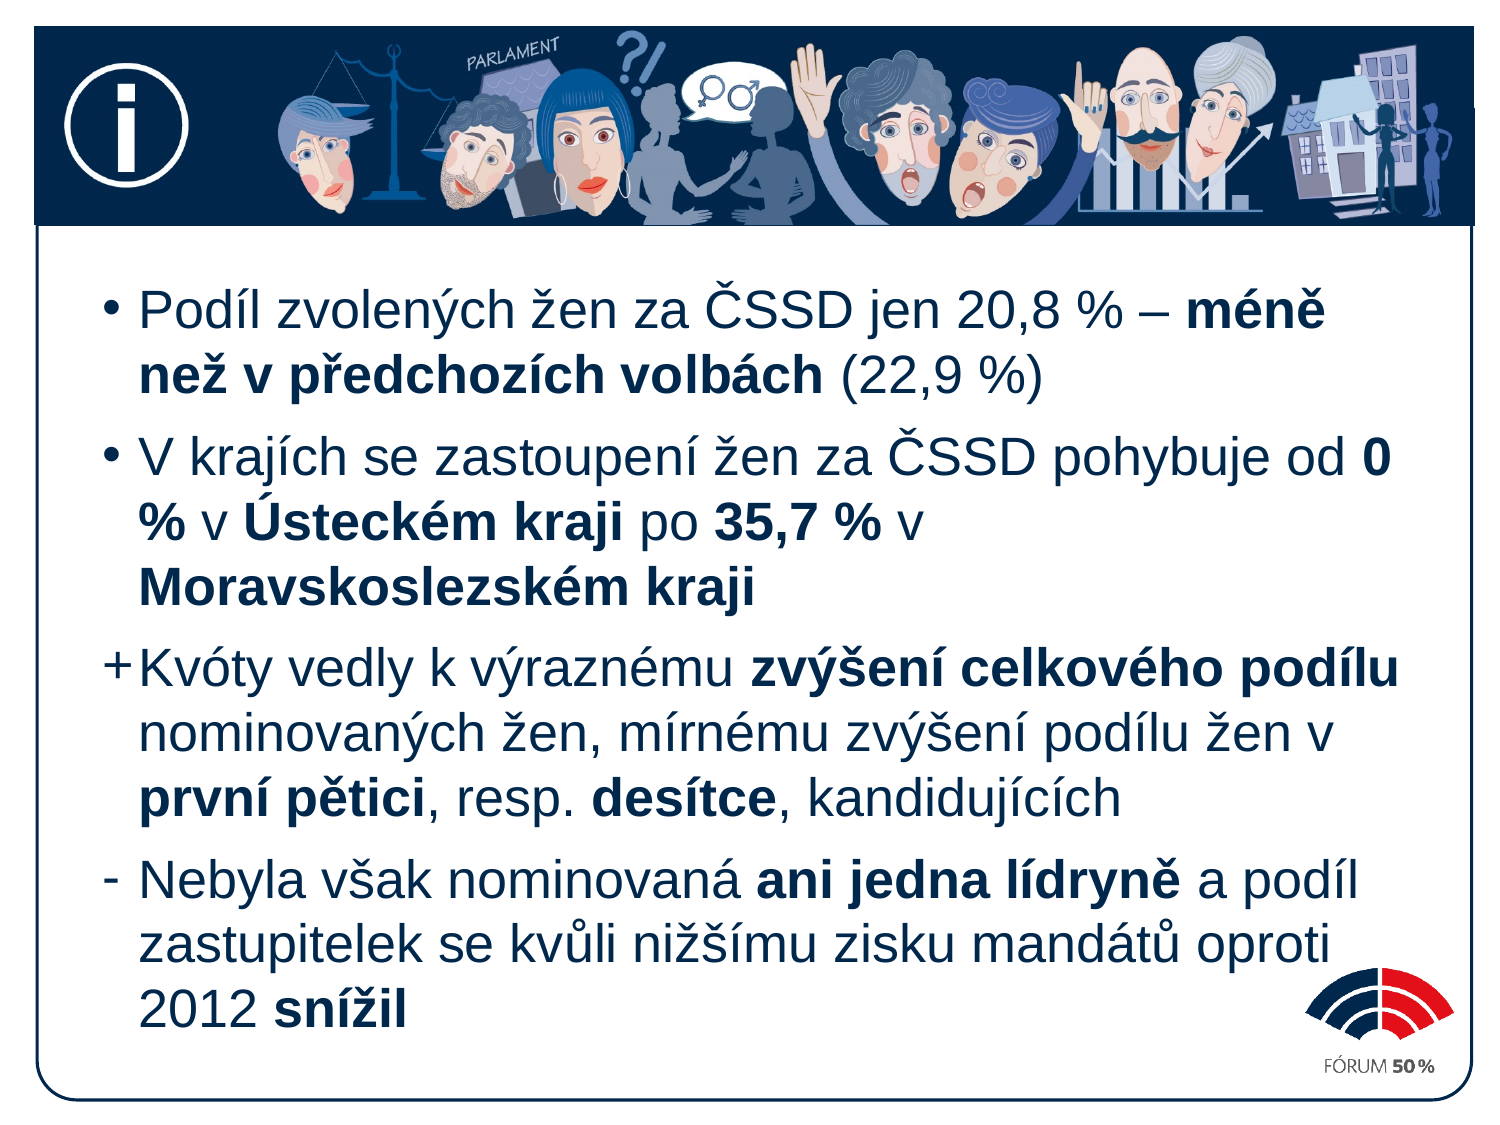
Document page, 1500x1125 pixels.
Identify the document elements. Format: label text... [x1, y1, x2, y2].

picture [1305, 968, 1454, 1073]
picture [34, 26, 1475, 226]
list Podíl zvolených žen za ČSSD jen 20,8 % – méně než v předchozích volbách (22,9 %) V krajích se zastoupení žen za ČSSD pohybuje od 0 % v Ústeckém kraji po 35,7 % v Moravskoslezském kraji Kvóty vedly k výraznému zvýšení celkového podílu nominovaných žen, mírnému zvýšení podílu žen v první pětici, resp. desítce, kandidujících Nebyla však nominovaná ani jedna lídryně a podíl zastupitelek se kvůli nižšímu zisku mandátů oproti 2012 snížil [87, 267, 1422, 1052]
